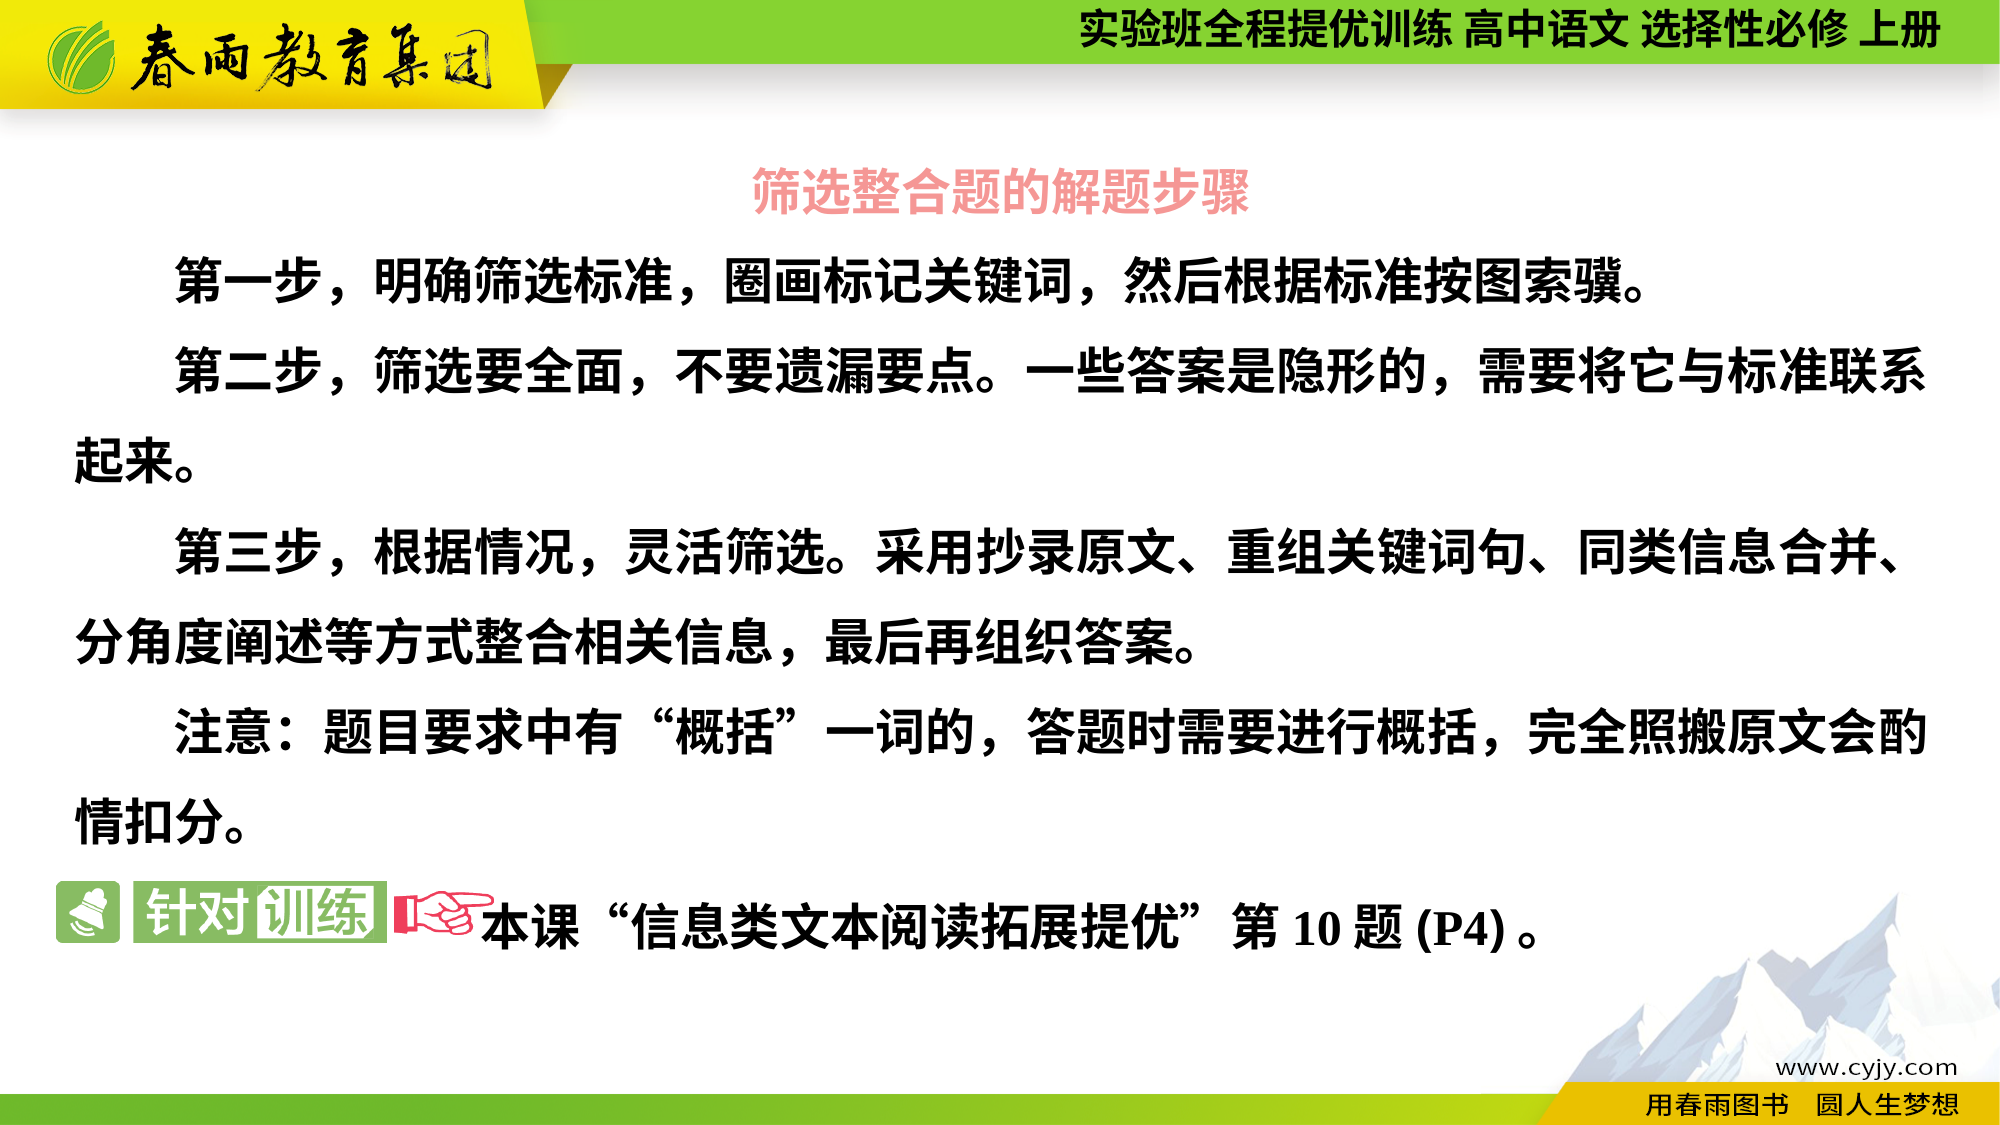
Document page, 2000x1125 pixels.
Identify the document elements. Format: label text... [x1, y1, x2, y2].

text_box 本课“信息类文本阅读拓展提优”第10题(P4)。 [59, 858, 1944, 963]
list 筛选整合题的解题步骤 第一步，明确筛选标准，圈画标记关键词，然后根据标准按图索骥。 第二步，筛选要全面，不要遗漏要点。一些答案是隐形的，需要将它与标准联系起来。 第三步，根据情况，灵活筛选。采用抄录原文、重组关键词句、同类信息合并、分角度阐述等方式整合相关信息，最后再组织答案。 注意：题目要求中有“概括”一词的，答题时需要进行概括，完全照搬原文会酌情扣分。 [59, 122, 1944, 858]
picture [0, 0, 2000, 1125]
